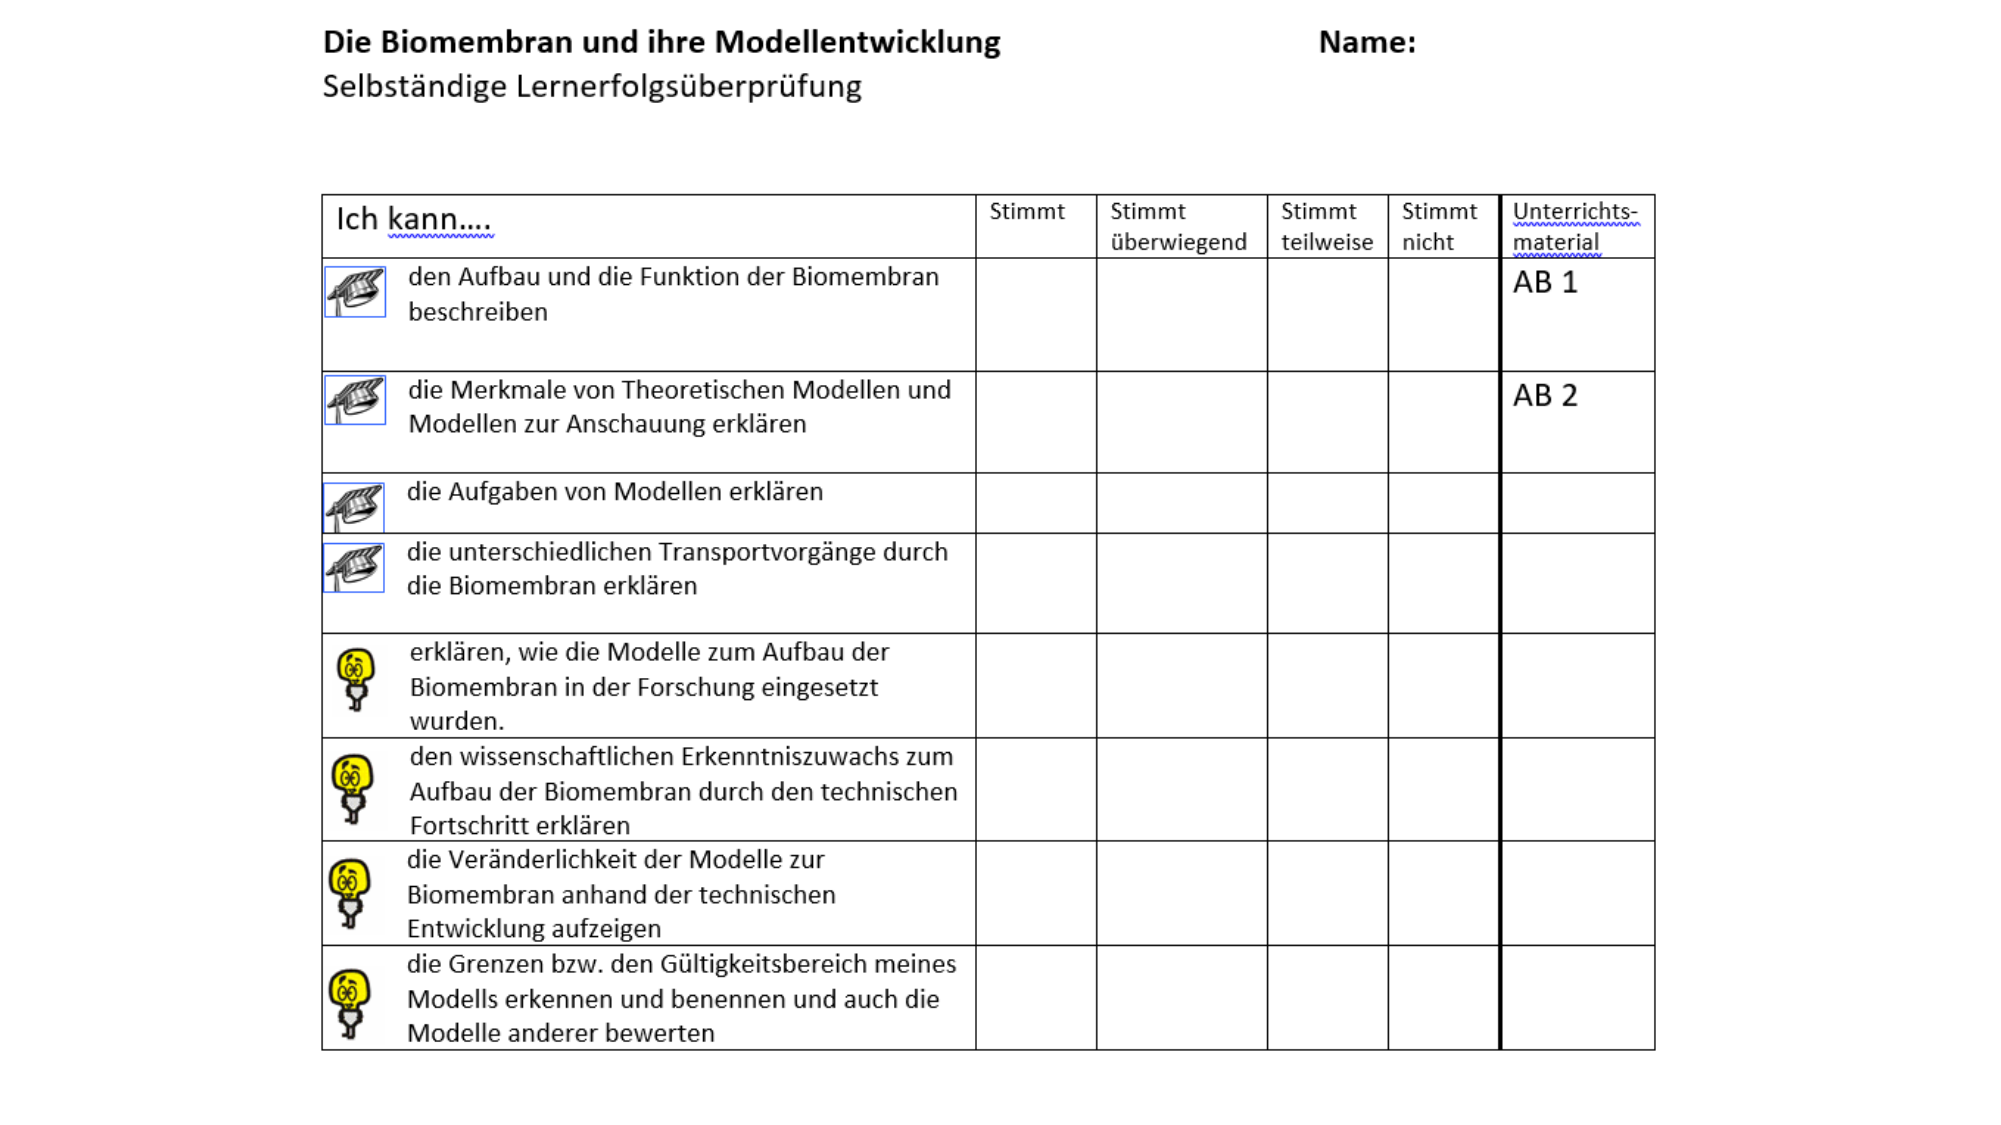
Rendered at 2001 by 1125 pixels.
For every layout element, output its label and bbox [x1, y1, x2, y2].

list [273, 22, 1678, 1070]
